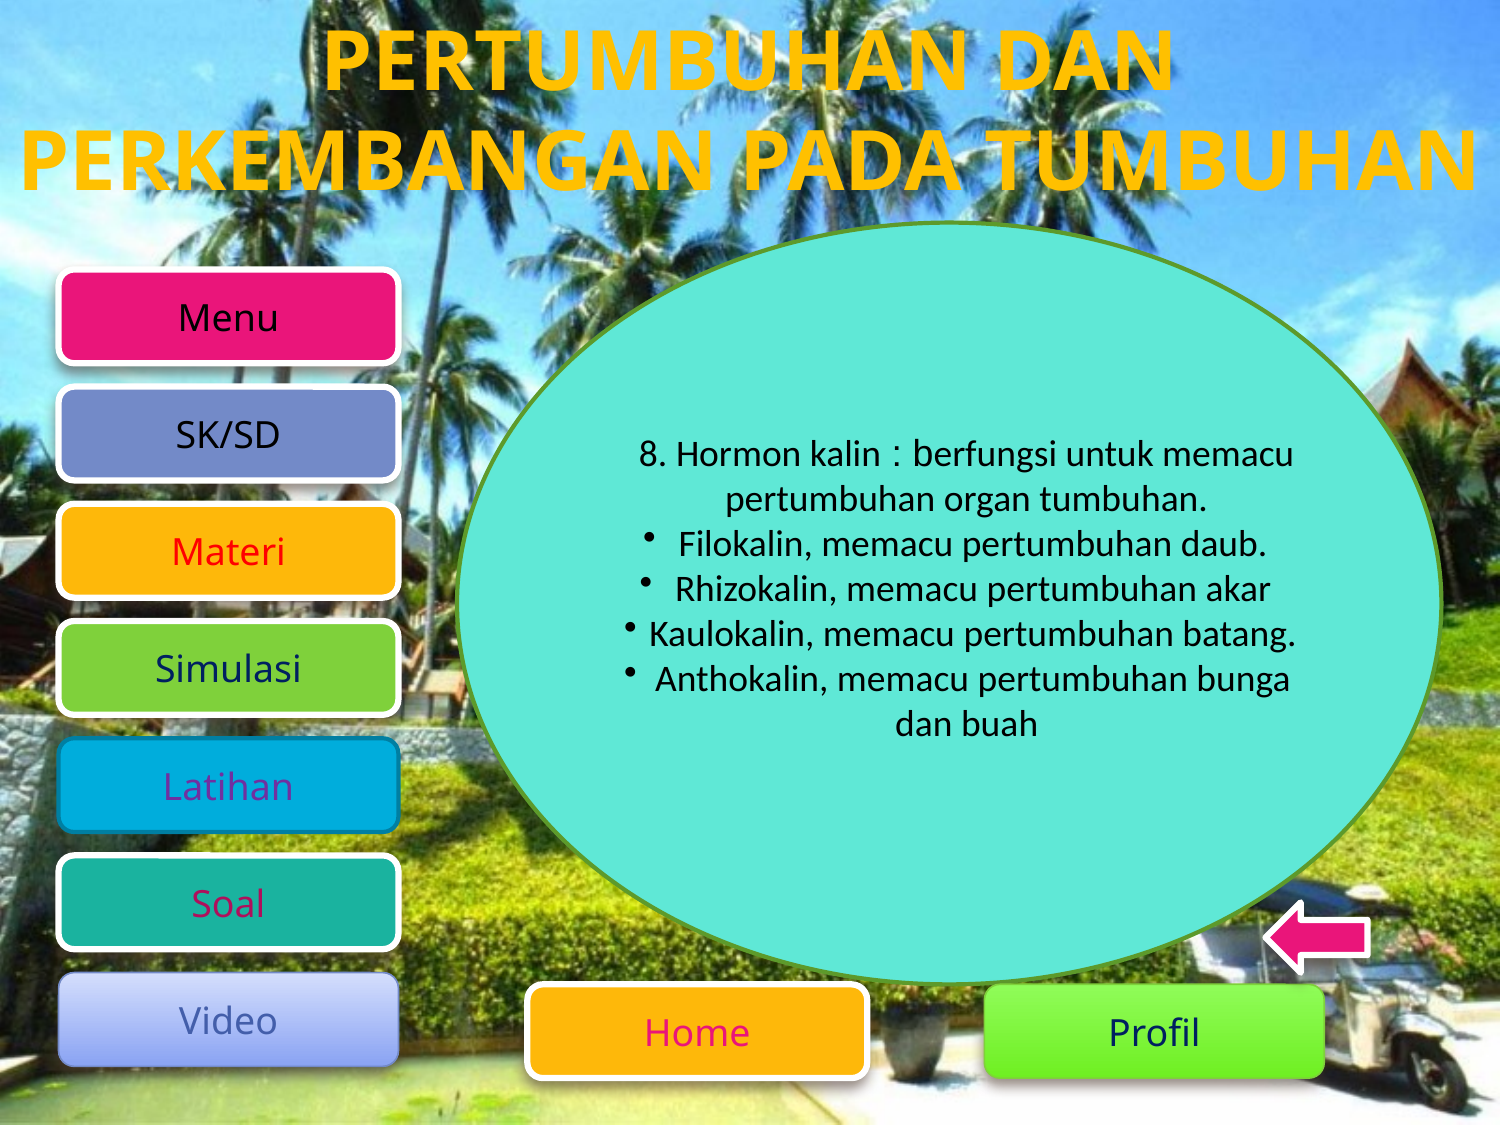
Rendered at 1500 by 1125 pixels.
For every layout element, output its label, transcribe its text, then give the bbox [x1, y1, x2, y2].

picture [0, 0, 1500, 1125]
text_box [1262, 899, 1371, 976]
text_box 8. Hormon kalin : berfungsi untuk memacu pertumbuhan organ tumbuhan. Filokalin, memacu pertumbuhan daub. Rhizokalin, memacu pertumbuhan akar Kaulokalin, memacu pertumbuhan batang. Anthokalin, memacu pertumbuhan bunga dan buah [609, 421, 1325, 752]
